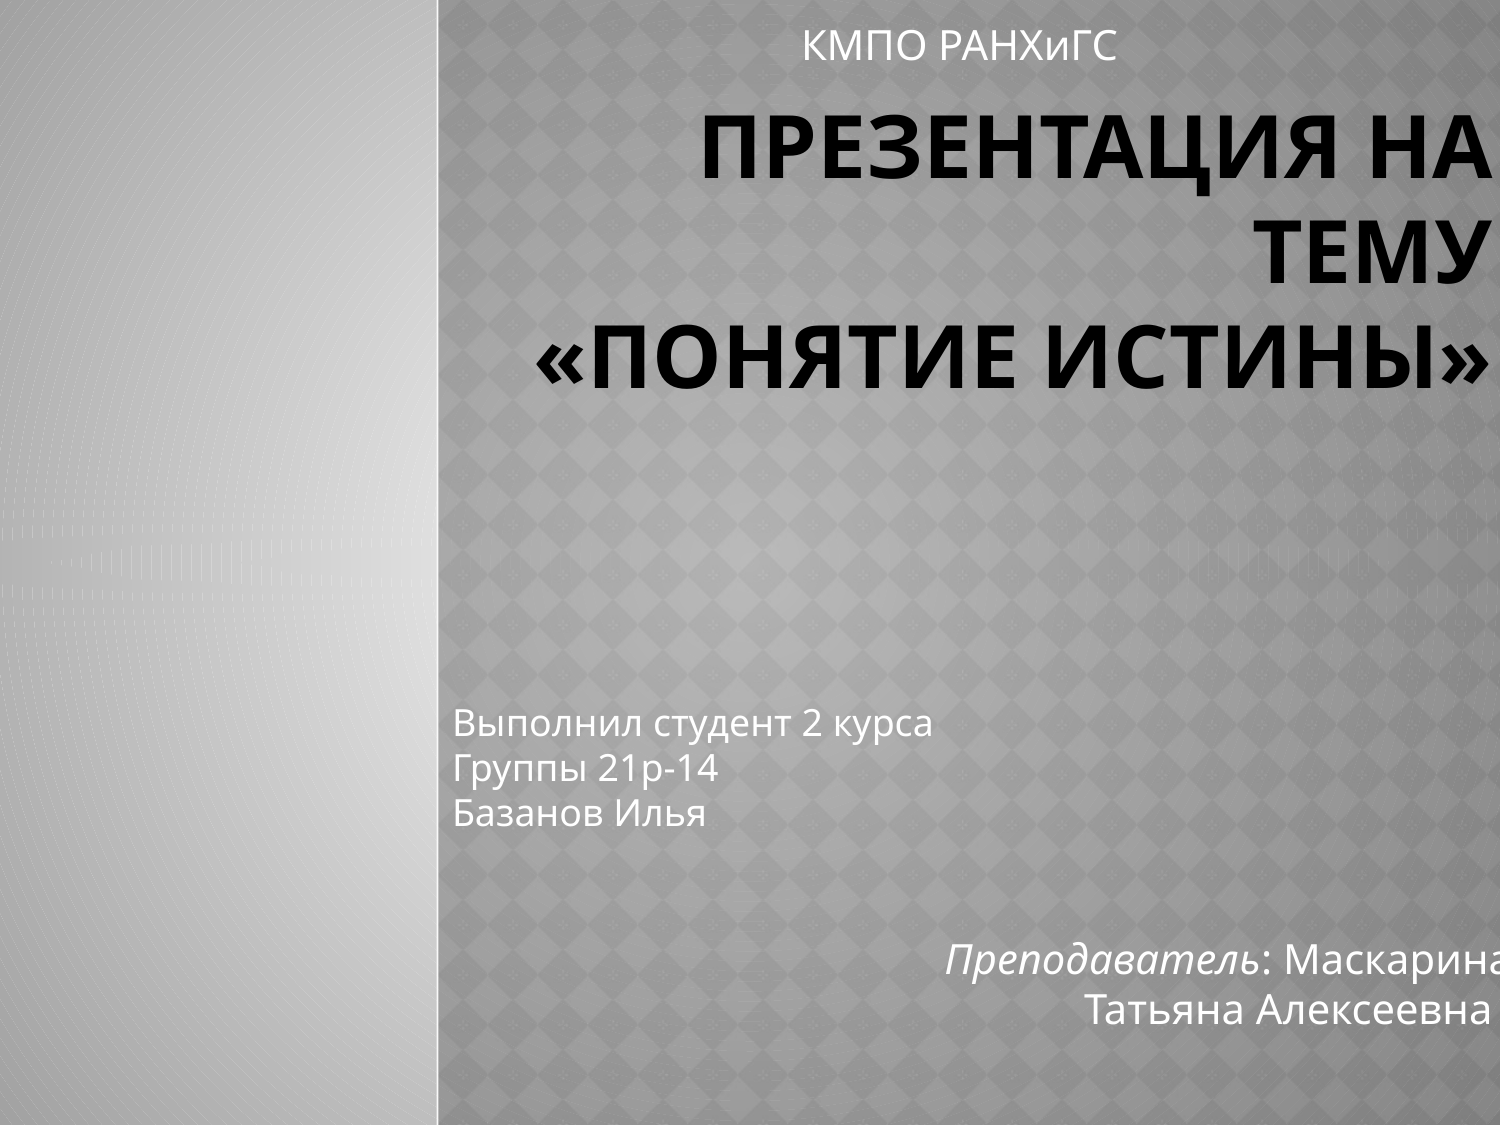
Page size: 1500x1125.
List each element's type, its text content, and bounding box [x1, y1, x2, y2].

title Презентация на тему «Понятие истины» [433, 70, 1500, 406]
text_box Преподаватель: Маскарина Татьяна Алексеевна [929, 925, 1500, 1041]
text_box Выполнил студент 2 курса Группы 21р-14 Базанов Илья [437, 691, 959, 842]
text_box КМПО РАНХиГС [786, 11, 1133, 77]
